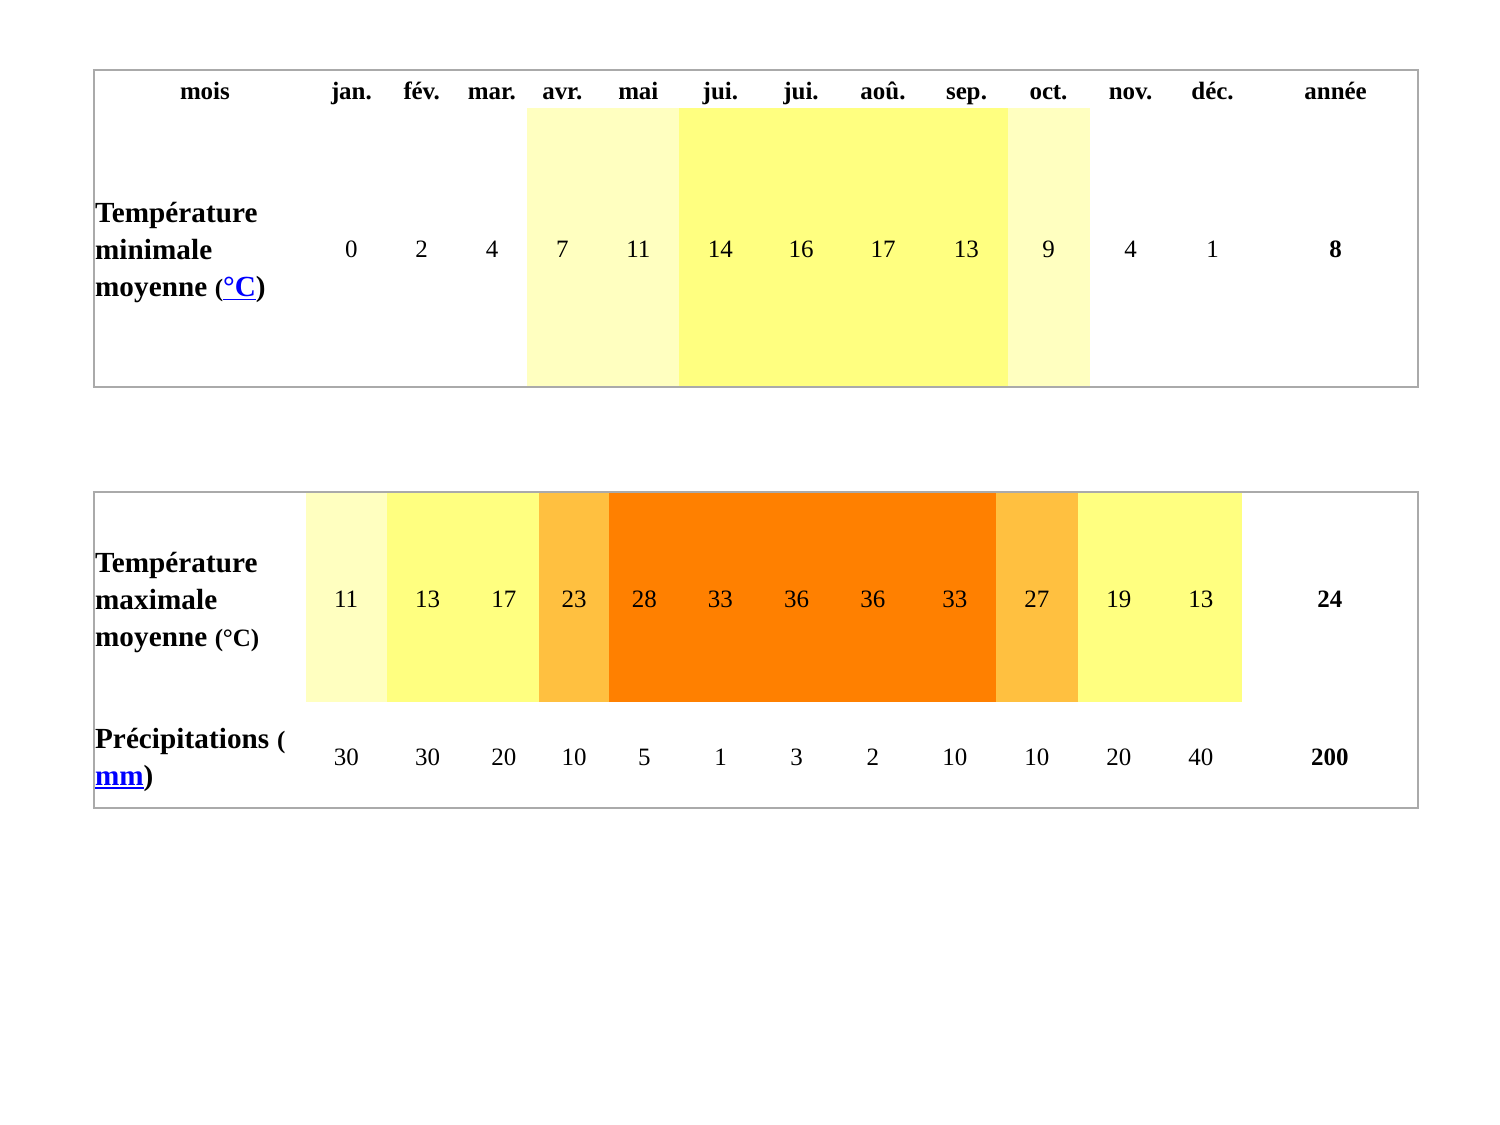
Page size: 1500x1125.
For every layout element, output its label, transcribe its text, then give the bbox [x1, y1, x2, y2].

table_header 28 [609, 493, 679, 702]
table_cell Température minimale moyenne (°C) [95, 108, 316, 386]
table_cell 13 [926, 108, 1008, 386]
table_header 11 [306, 493, 387, 702]
table_header jui. [679, 71, 762, 108]
table_cell 20 [469, 702, 539, 807]
table_cell 200 [1242, 702, 1417, 807]
table_cell 4 [1090, 108, 1172, 386]
table_header 36 [762, 493, 832, 702]
table_header déc. [1172, 71, 1254, 108]
table_cell 10 [914, 702, 996, 807]
table_cell 2 [832, 702, 914, 807]
table_header 27 [996, 493, 1078, 702]
table_header jan. [316, 71, 387, 108]
table_cell 5 [609, 702, 679, 807]
table_cell 40 [1160, 702, 1242, 807]
table_cell 16 [762, 108, 841, 386]
table_cell Précipitations (mm) [95, 702, 306, 807]
table_header 19 [1078, 493, 1160, 702]
table_cell 20 [1078, 702, 1160, 807]
table_header oct. [1008, 71, 1090, 108]
table_cell 14 [679, 108, 762, 386]
table_header 24 [1242, 493, 1417, 702]
table_header avr. [527, 71, 597, 108]
table_header mar. [457, 71, 527, 108]
table_header mai [597, 71, 679, 108]
table_cell 4 [457, 108, 527, 386]
table_header jui. [762, 71, 841, 108]
table_header année [1254, 71, 1417, 108]
table_cell 9 [1008, 108, 1090, 386]
table_header 33 [914, 493, 996, 702]
table_cell 10 [539, 702, 609, 807]
table_cell 3 [762, 702, 832, 807]
table_cell 1 [1172, 108, 1254, 386]
table_cell 30 [306, 702, 387, 807]
table_header fév. [387, 71, 457, 108]
table_cell 1 [679, 702, 762, 807]
table_header 36 [832, 493, 914, 702]
table_header nov. [1090, 71, 1172, 108]
table_cell 0 [316, 108, 387, 386]
table_header mois [95, 71, 316, 108]
table_cell 17 [841, 108, 926, 386]
table_header Température maximale moyenne (°C) [95, 493, 306, 702]
table_cell 8 [1254, 108, 1417, 386]
table_cell 10 [996, 702, 1078, 807]
table_cell 2 [387, 108, 457, 386]
table_header sep. [926, 71, 1008, 108]
table_header 13 [1160, 493, 1242, 702]
table_cell 30 [387, 702, 469, 807]
table_header 17 [469, 493, 539, 702]
table_header 23 [539, 493, 609, 702]
table_cell 11 [597, 108, 679, 386]
table_header 13 [387, 493, 469, 702]
table_header aoû. [841, 71, 926, 108]
table_cell 7 [527, 108, 597, 386]
table_header 33 [679, 493, 762, 702]
